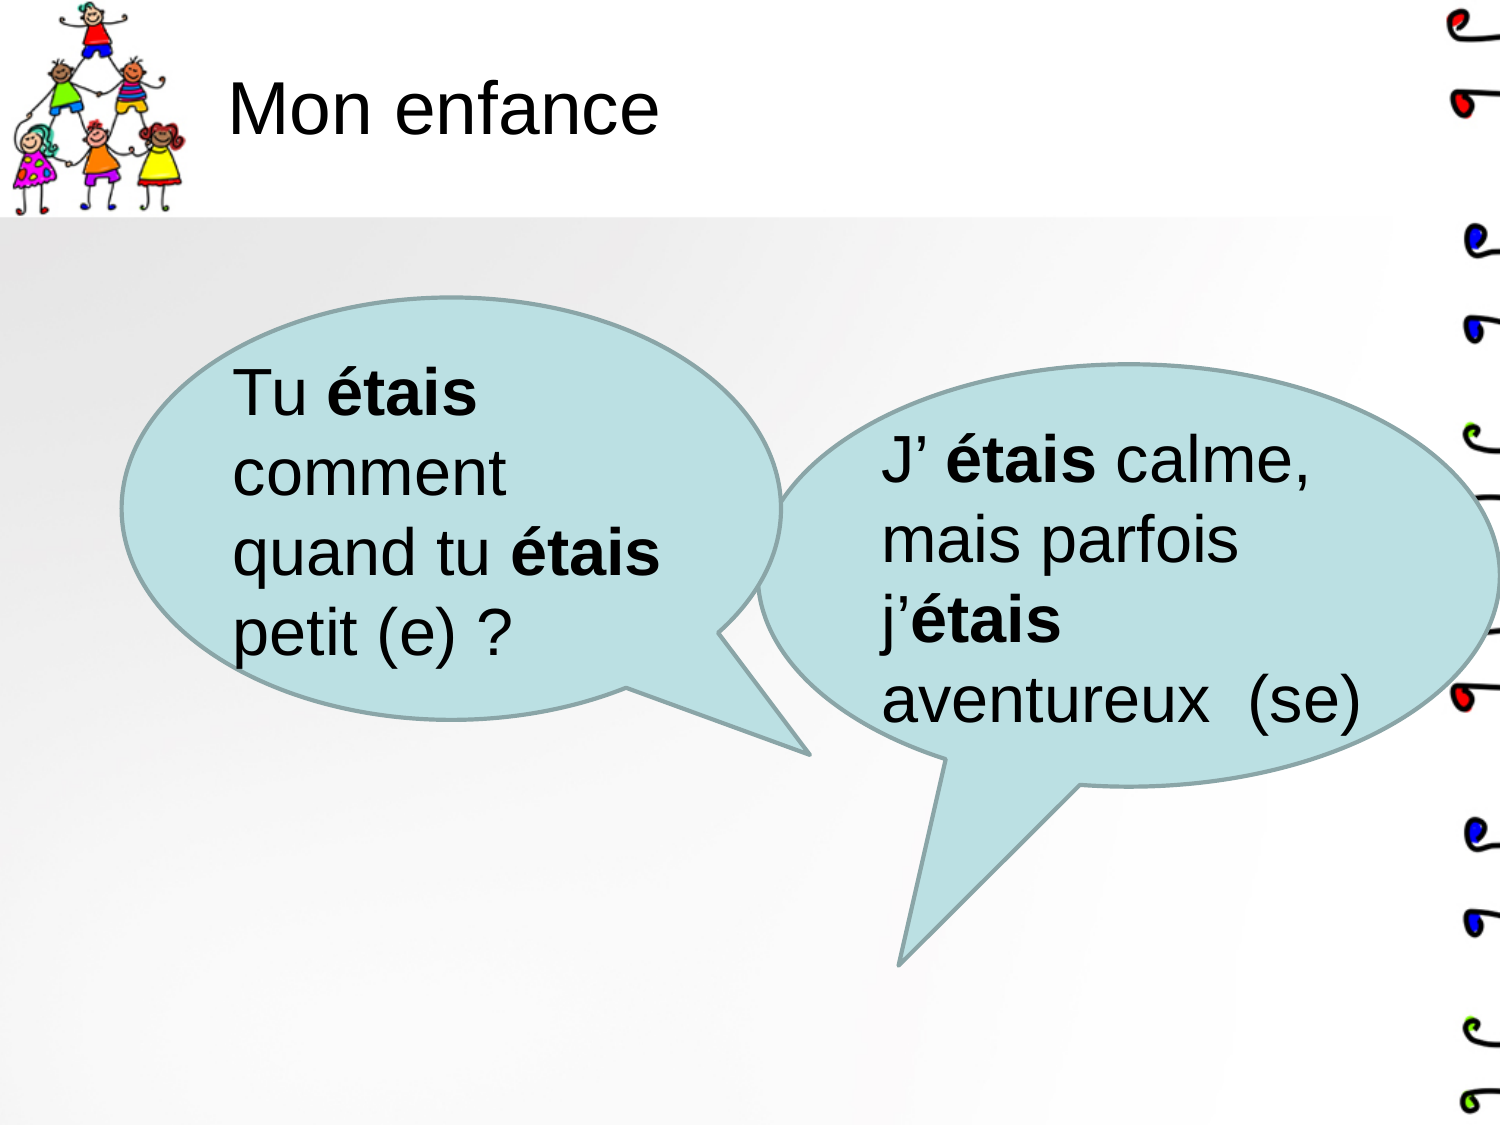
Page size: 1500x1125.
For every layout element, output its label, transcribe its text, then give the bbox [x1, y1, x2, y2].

text_box J’ étais calme, mais parfois j’étais aventureux (se) [757, 362, 1500, 968]
text_box Tu étais comment quand tu étais petit (e) ? [119, 295, 812, 757]
title Mon enfance [212, 16, 1463, 192]
picture [0, 0, 1500, 1125]
